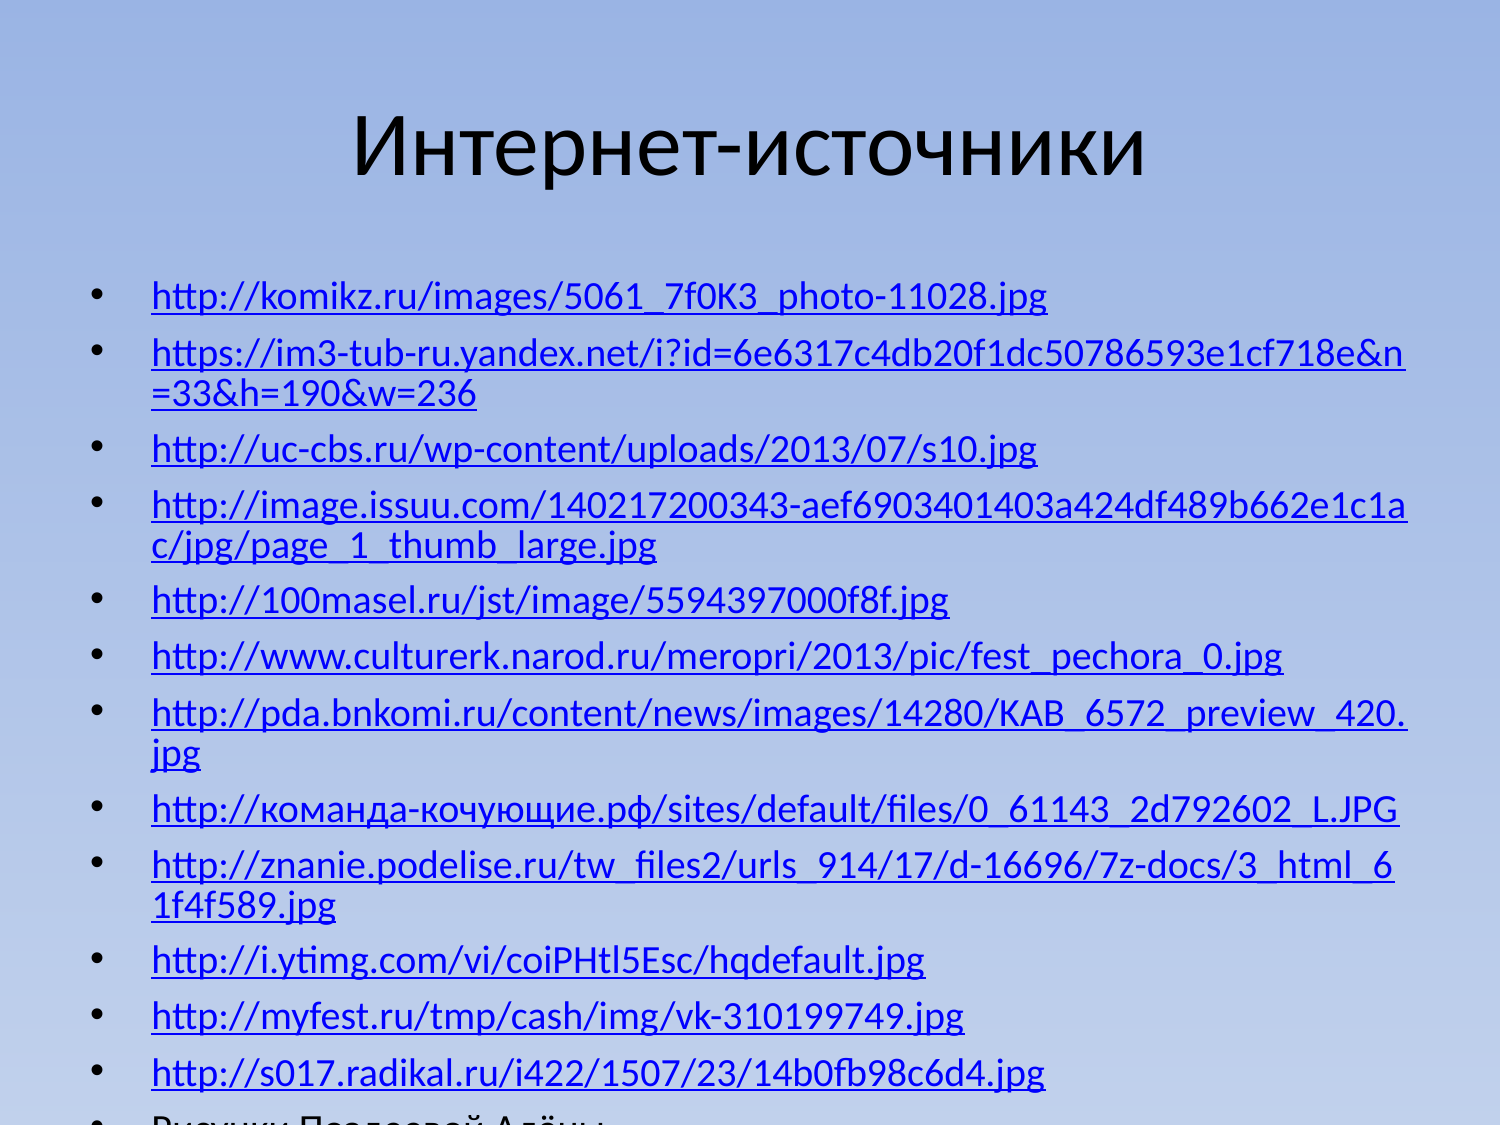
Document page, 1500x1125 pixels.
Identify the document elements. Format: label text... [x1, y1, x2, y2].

title Интернет-источники [75, 45, 1425, 233]
list http://komikz.ru/images/5061_7f0K3_photo-11028.jpg https://im3-tub-ru.yandex.net/i?id=6e6317c4db20f1dc50786593e1cf718e&n=33&h=190&w=236 http://uc-cbs.ru/wp-content/uploads/2013/07/s10.jpg http://image.issuu.com/140217200343-aef6903401403a424df489b662e1c1ac/jpg/page_1_thumb_large.jpg http://100masel.ru/jst/image/5594397000f8f.jpg http://www.culturerk.narod.ru/meropri/2013/pic/fest_pechora_0.jpg http://pda.bnkomi.ru/content/news/images/14280/KAB_6572_preview_420.jpg http://команда-кочующие.рф/sites/default/files/0_61143_2d792602_L.JPG http://znanie.podelise.ru/tw_files2/urls_914/17/d-16696/7z-docs/3_html_61f4f589.jpg http://i.ytimg.com/vi/coiPHtl5Esc/hqdefault.jpg http://myfest.ru/tmp/cash/img/vk-310199749.jpg http://s017.radikal.ru/i422/1507/23/14b0fb98c6d4.jpg Рисунки Поздеевой Алёны [75, 262, 1425, 1005]
